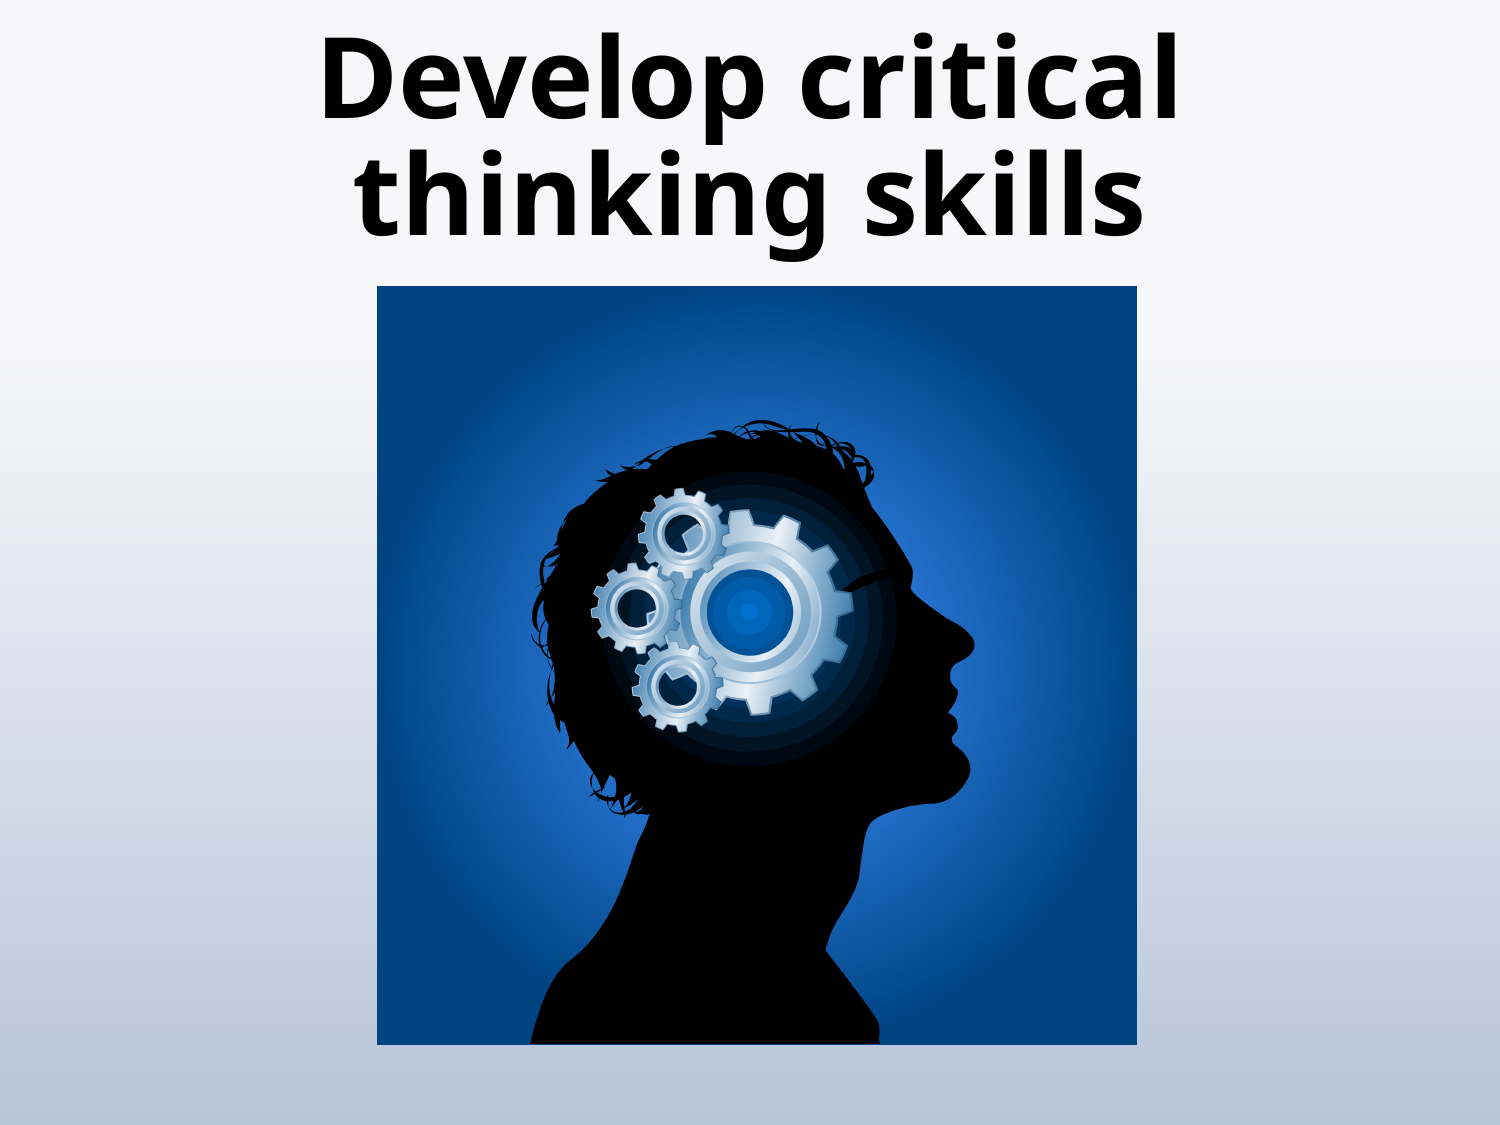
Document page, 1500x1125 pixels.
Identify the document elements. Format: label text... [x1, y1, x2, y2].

title Develop critical thinking skills [150, 37, 1350, 245]
picture [375, 284, 1138, 1047]
